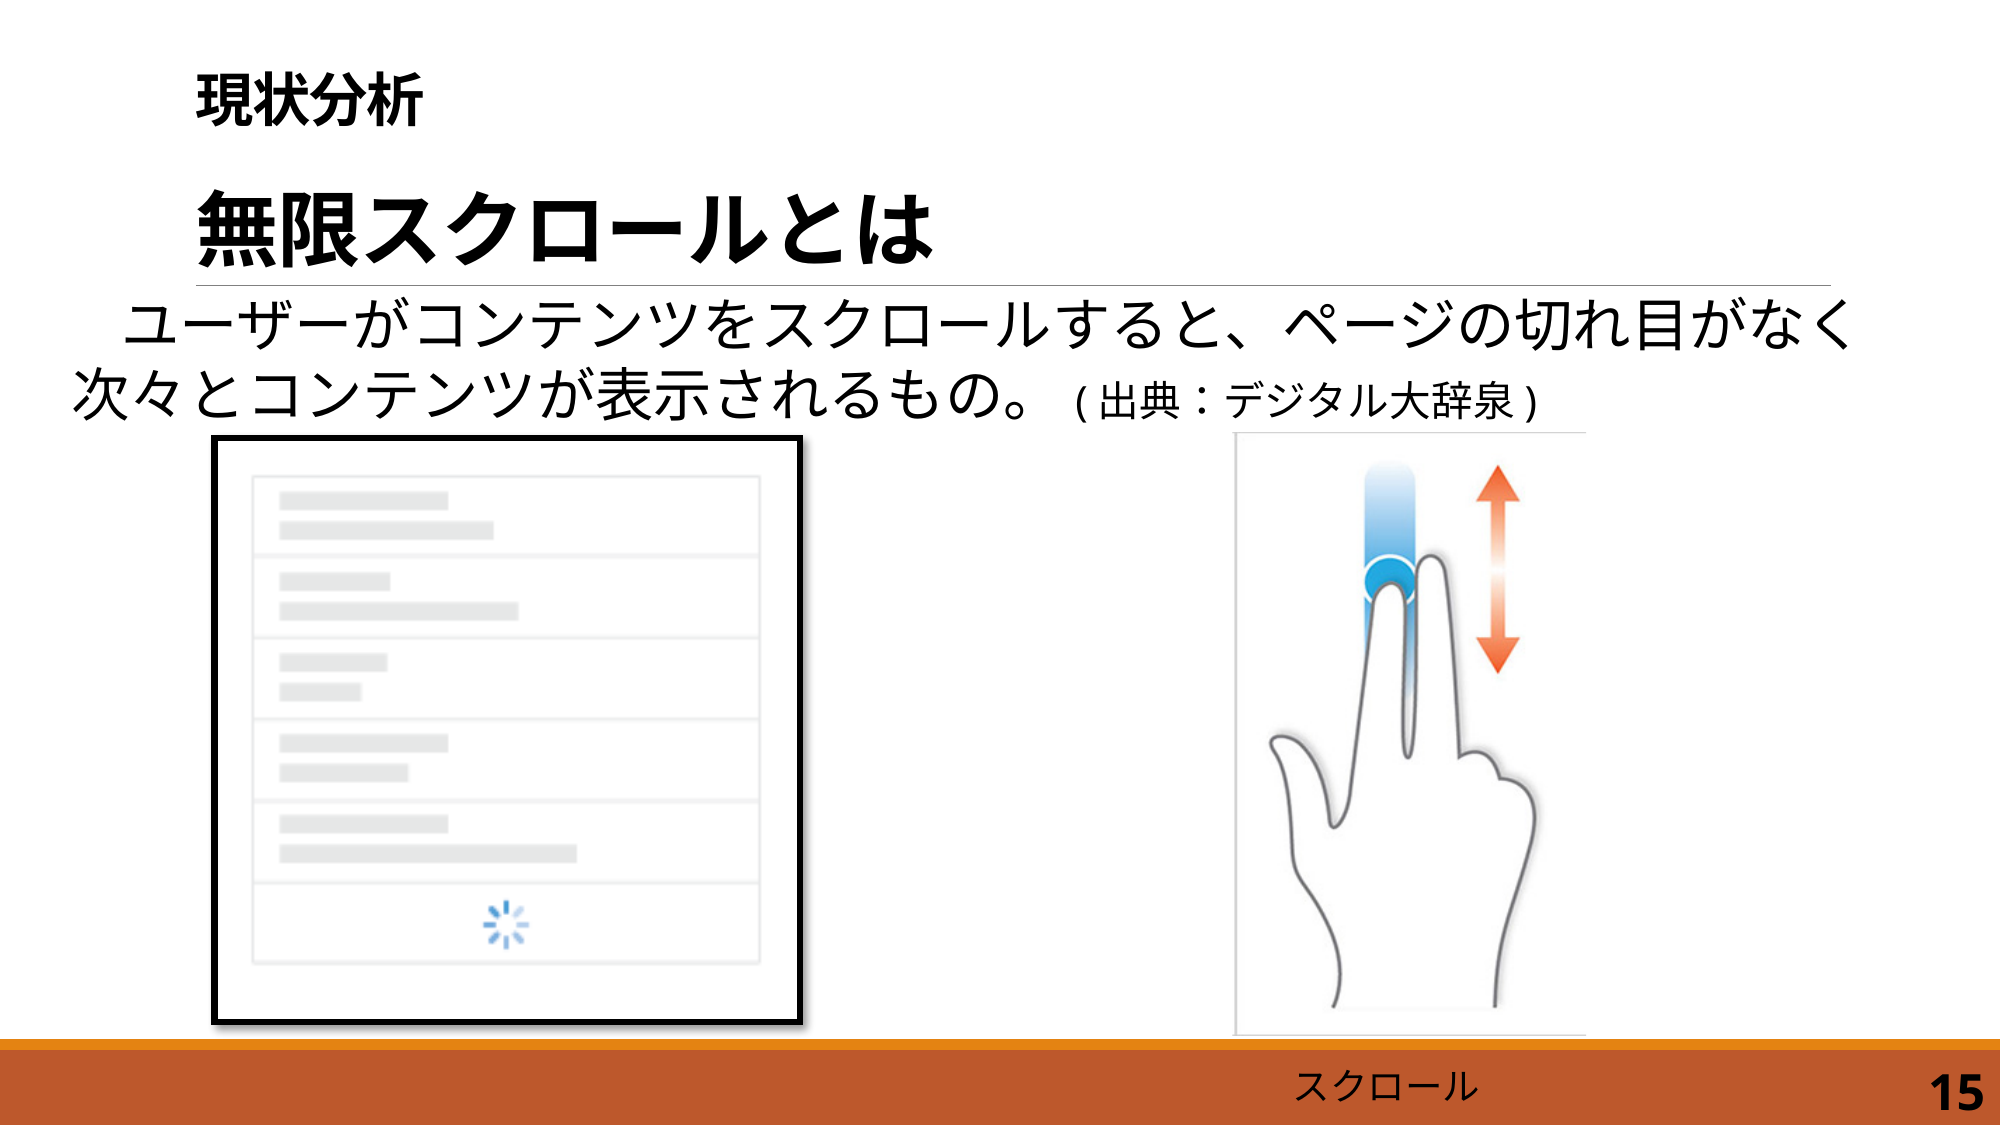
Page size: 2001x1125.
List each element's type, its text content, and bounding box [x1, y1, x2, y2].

text_box ユーザーがコンテンツをスクロールすると、ページの切れ目がなく次々とコンテンツが表示されるもの。(出典：デジタル大辞泉) [56, 280, 1910, 436]
slide_number 15 [1784, 1064, 2000, 1125]
picture [1231, 424, 1587, 1037]
picture [217, 440, 798, 1020]
title 現状分析 無限スクロールとは [180, 47, 1830, 280]
text_box スクロール [1278, 1055, 1541, 1116]
